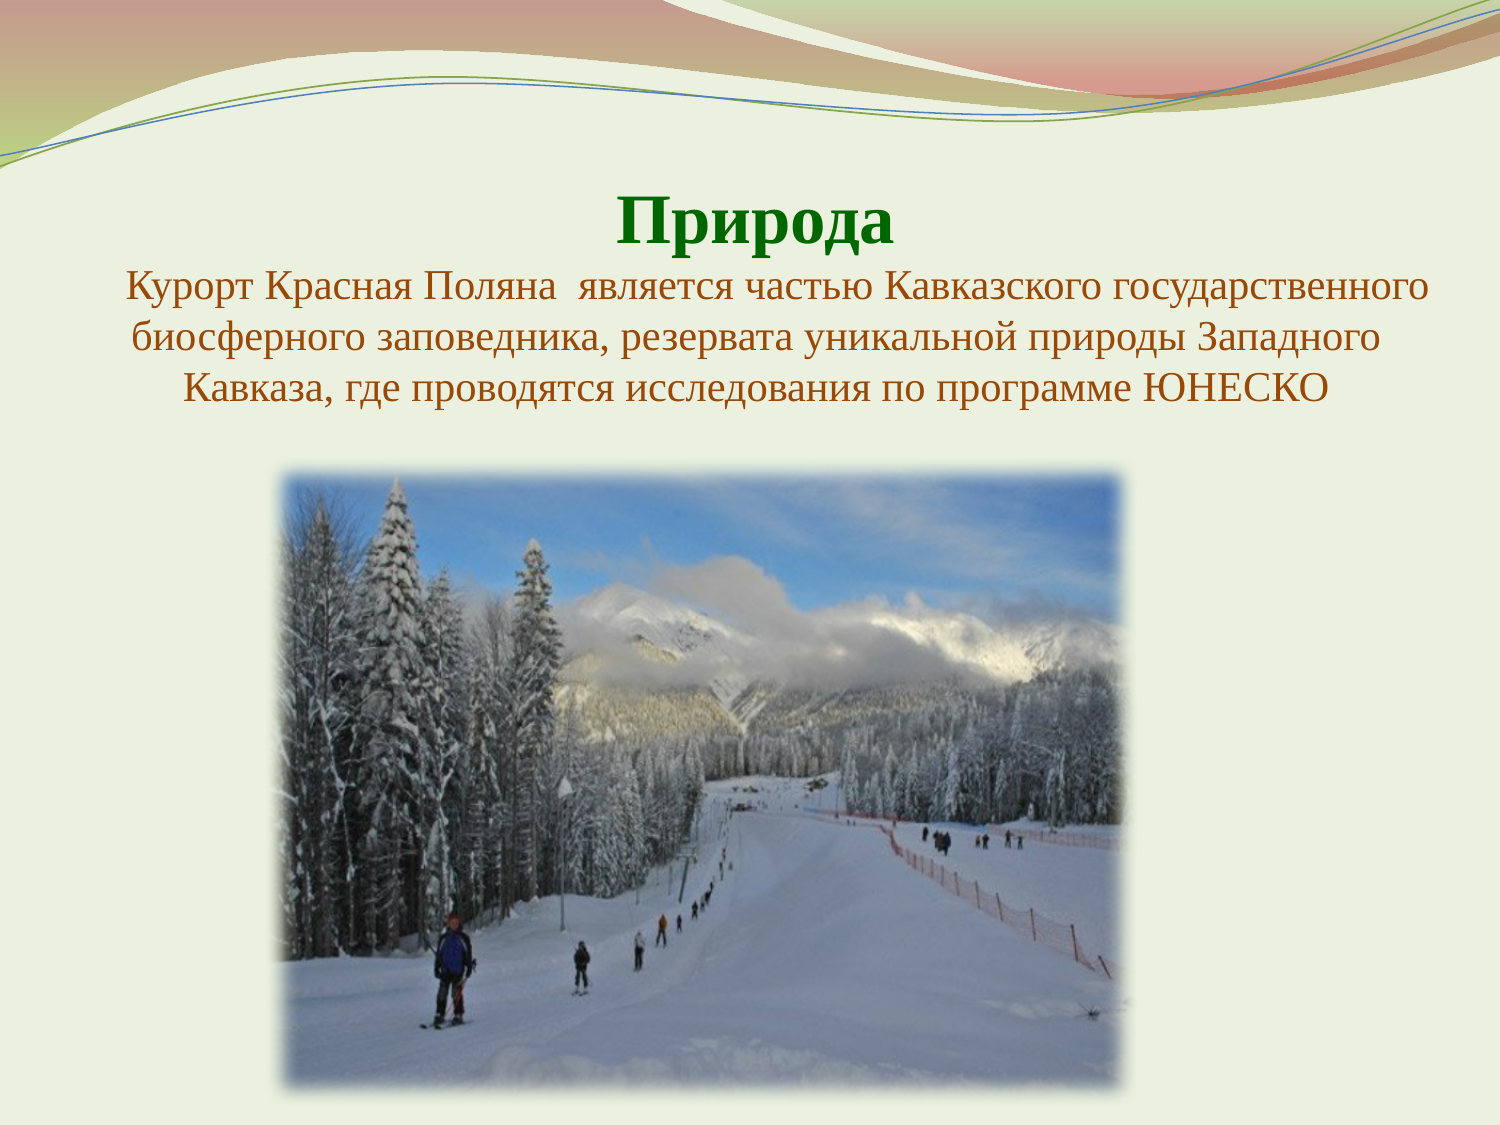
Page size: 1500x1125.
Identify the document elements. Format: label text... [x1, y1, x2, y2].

picture [265, 455, 1140, 1108]
title Природа Курорт Красная Поляна является частью Кавказского государственного биосферного заповедника, резервата уникальной природы Западного Кавказа, где проводятся исследования по программе ЮНЕСКО [75, 115, 1438, 411]
